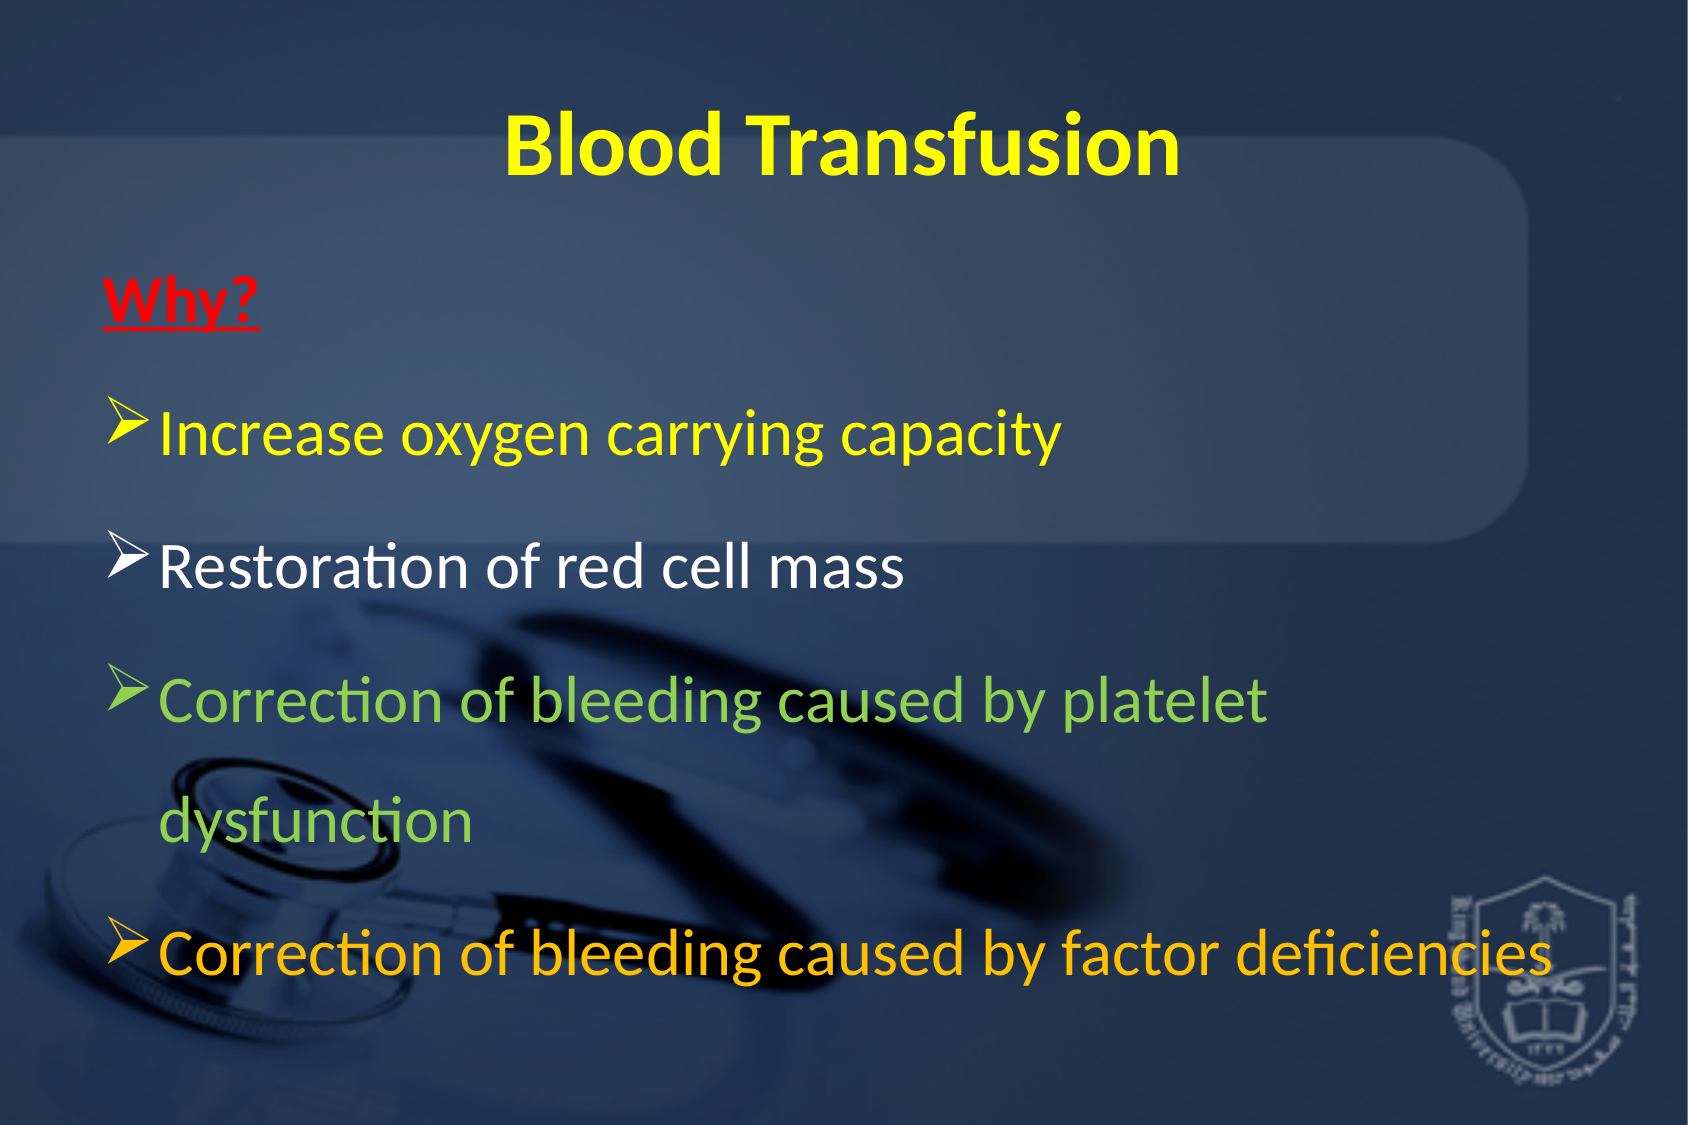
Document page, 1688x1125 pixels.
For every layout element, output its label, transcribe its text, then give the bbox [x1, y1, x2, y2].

title Blood Transfusion [84, 45, 1604, 233]
list Why? Increase oxygen carrying capacity Restoration of red cell mass Correction of bleeding caused by platelet dysfunction Correction of bleeding caused by factor deficiencies [87, 208, 1607, 951]
picture [0, 0, 1688, 1125]
